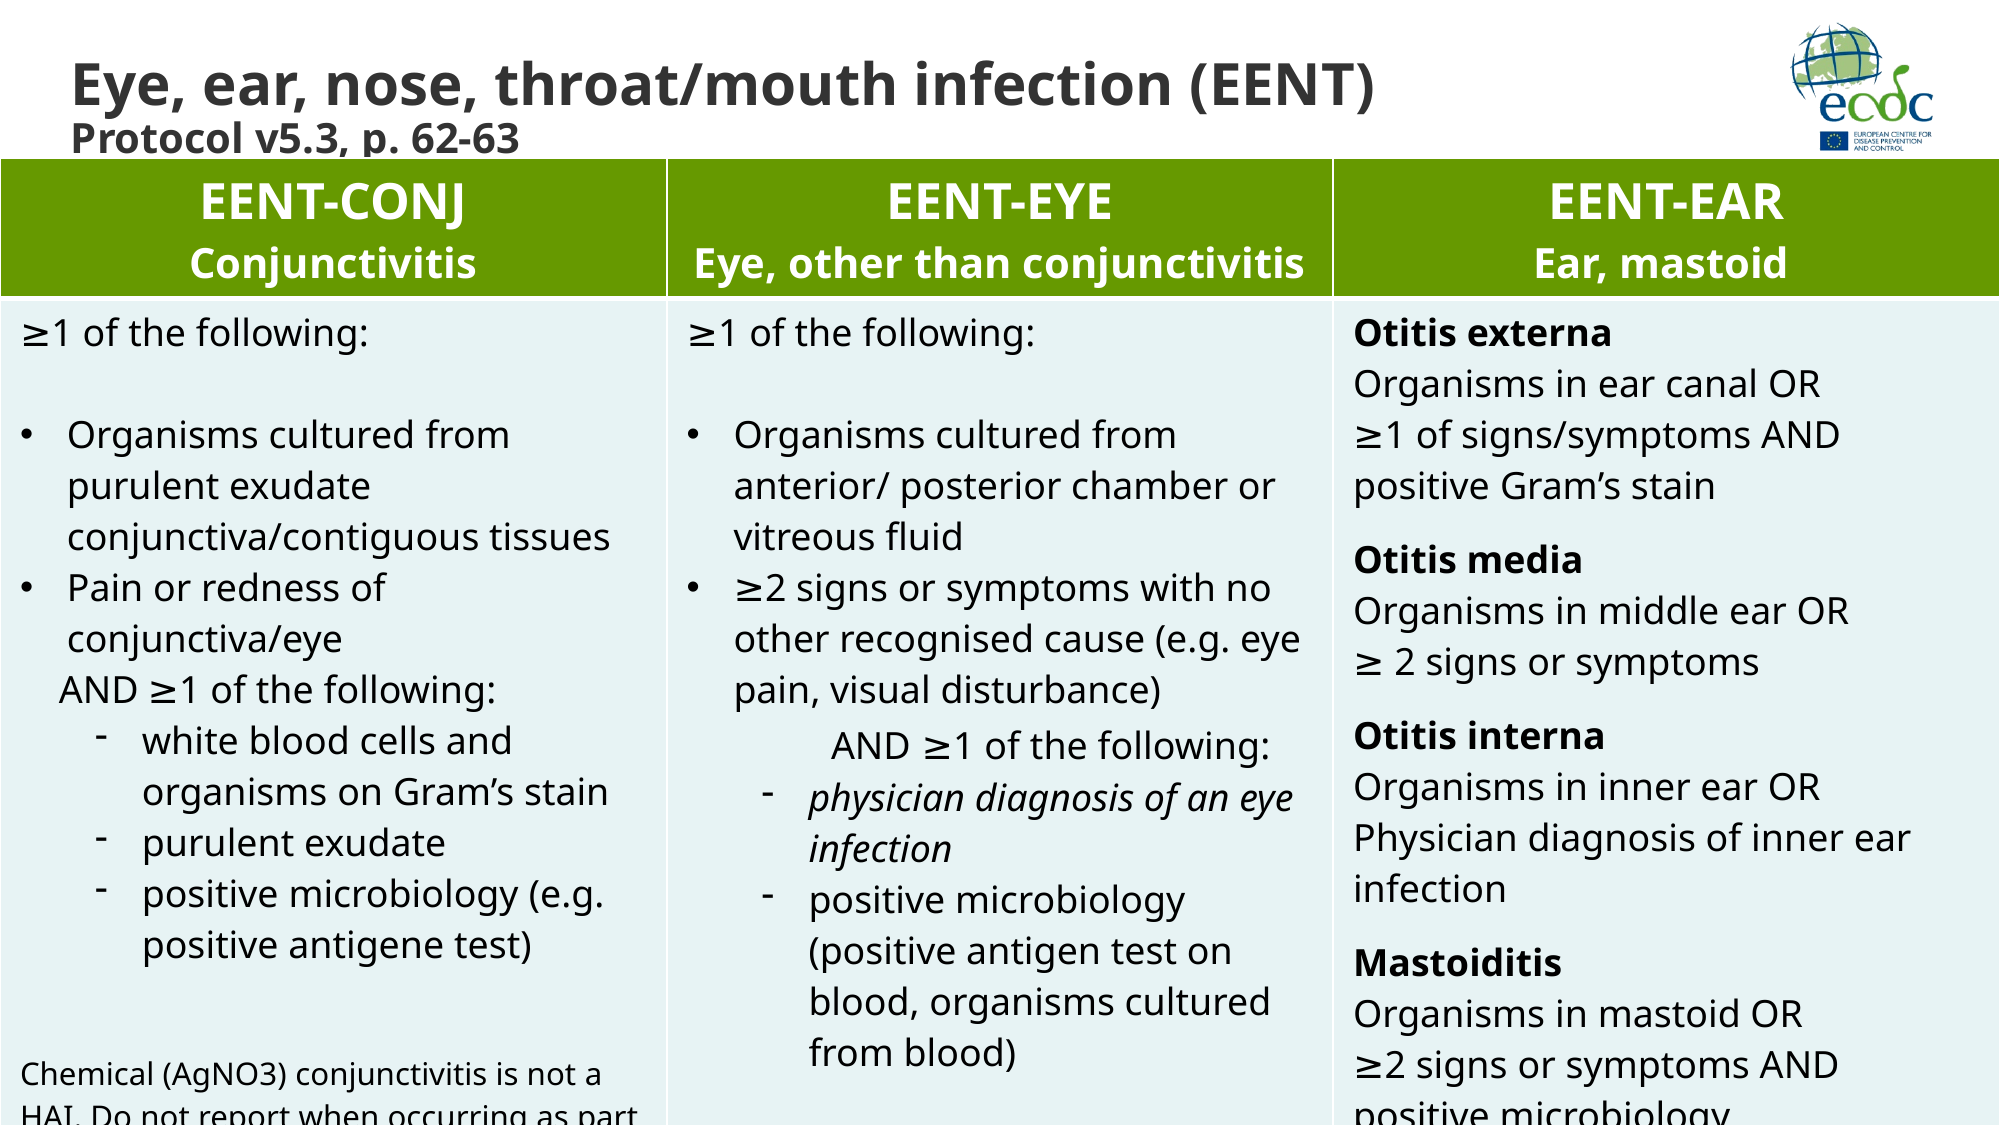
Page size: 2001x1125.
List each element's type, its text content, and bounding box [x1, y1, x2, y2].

table_header EENT-EAR Ear, mastoid [1334, 159, 1999, 296]
picture [0, 0, 2000, 157]
table_cell Otitis externa Organisms in ear canal OR ≥1 of signs/symptoms AND positive Gram’s stain Otitis media Organisms in middle ear OR ≥ 2 signs or symptoms Otitis interna Organisms in inner ear OR Physician diagnosis of inner ear infection Mastoiditis Organisms in mastoid OR ≥2 signs or symptoms AND positive microbiology [1334, 301, 1999, 1125]
table_header EENT-CONJ Conjunctivitis [1, 159, 666, 296]
table_cell ≥1 of the following: Organisms cultured from purulent exudate conjunctiva/contiguous tissues Pain or redness of conjunctiva/eye AND ≥1 of the following: white blood cells and organisms on Gram’s stain purulent exudate positive microbiology (e.g. positive antigene test) Chemical (AgNO3) conjunctivitis is not a HAI. Do not report when occurring as part of a disseminated viral infection (measles etc.) [1, 301, 666, 1125]
title Eye, ear, nose, throat/mouth infection (EENT) Protocol v5.3, p. 62-63 [70, 54, 1764, 157]
table_header EENT-EYE Eye, other than conjunctivitis [668, 159, 1332, 296]
table_cell ≥1 of the following: Organisms cultured from anterior/ posterior chamber or vitreous fluid ≥2 signs or symptoms with no other recognised cause (e.g. eye pain, visual disturbance) AND ≥1 of the following: physician diagnosis of an eye infection positive microbiology (positive antigen test on blood, organisms cultured from blood) [668, 301, 1332, 1125]
